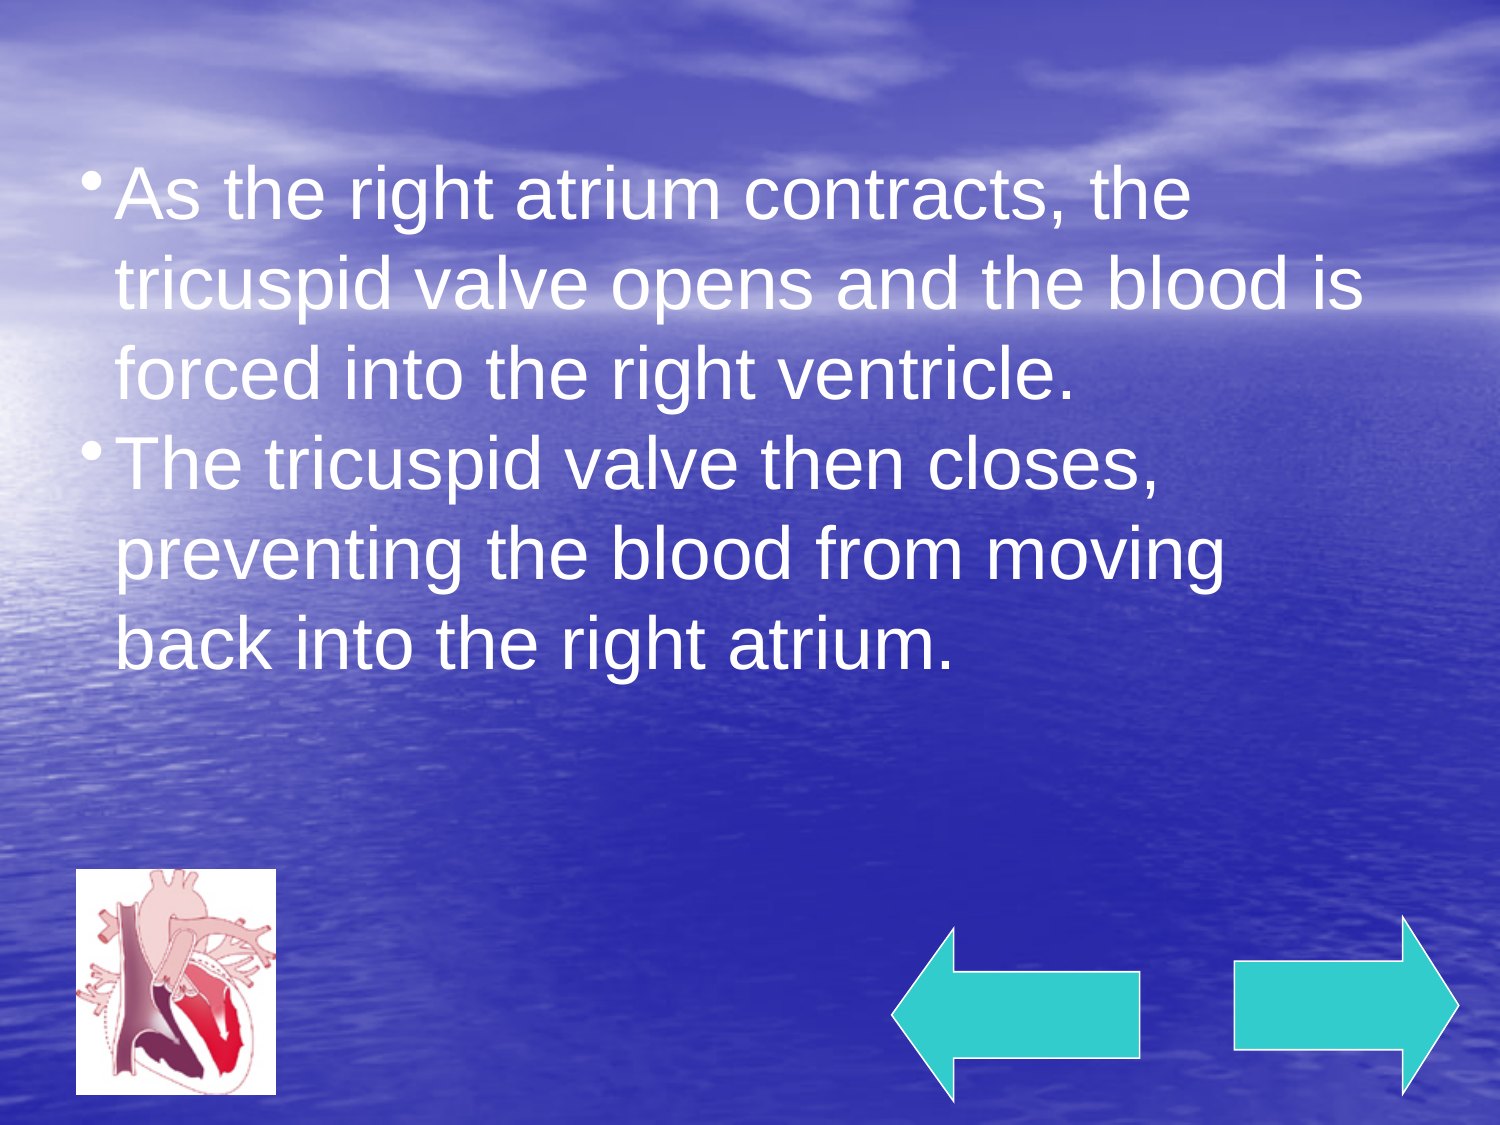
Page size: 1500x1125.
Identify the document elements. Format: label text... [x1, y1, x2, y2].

text_box As the right atrium contracts, the tricuspid valve opens and the blood is forced into the right ventricle. The tricuspid valve then closes, preventing the blood from moving back into the right atrium. [64, 137, 1412, 692]
text_box [1234, 916, 1459, 1095]
picture [76, 869, 276, 1095]
text_box [891, 928, 1140, 1102]
